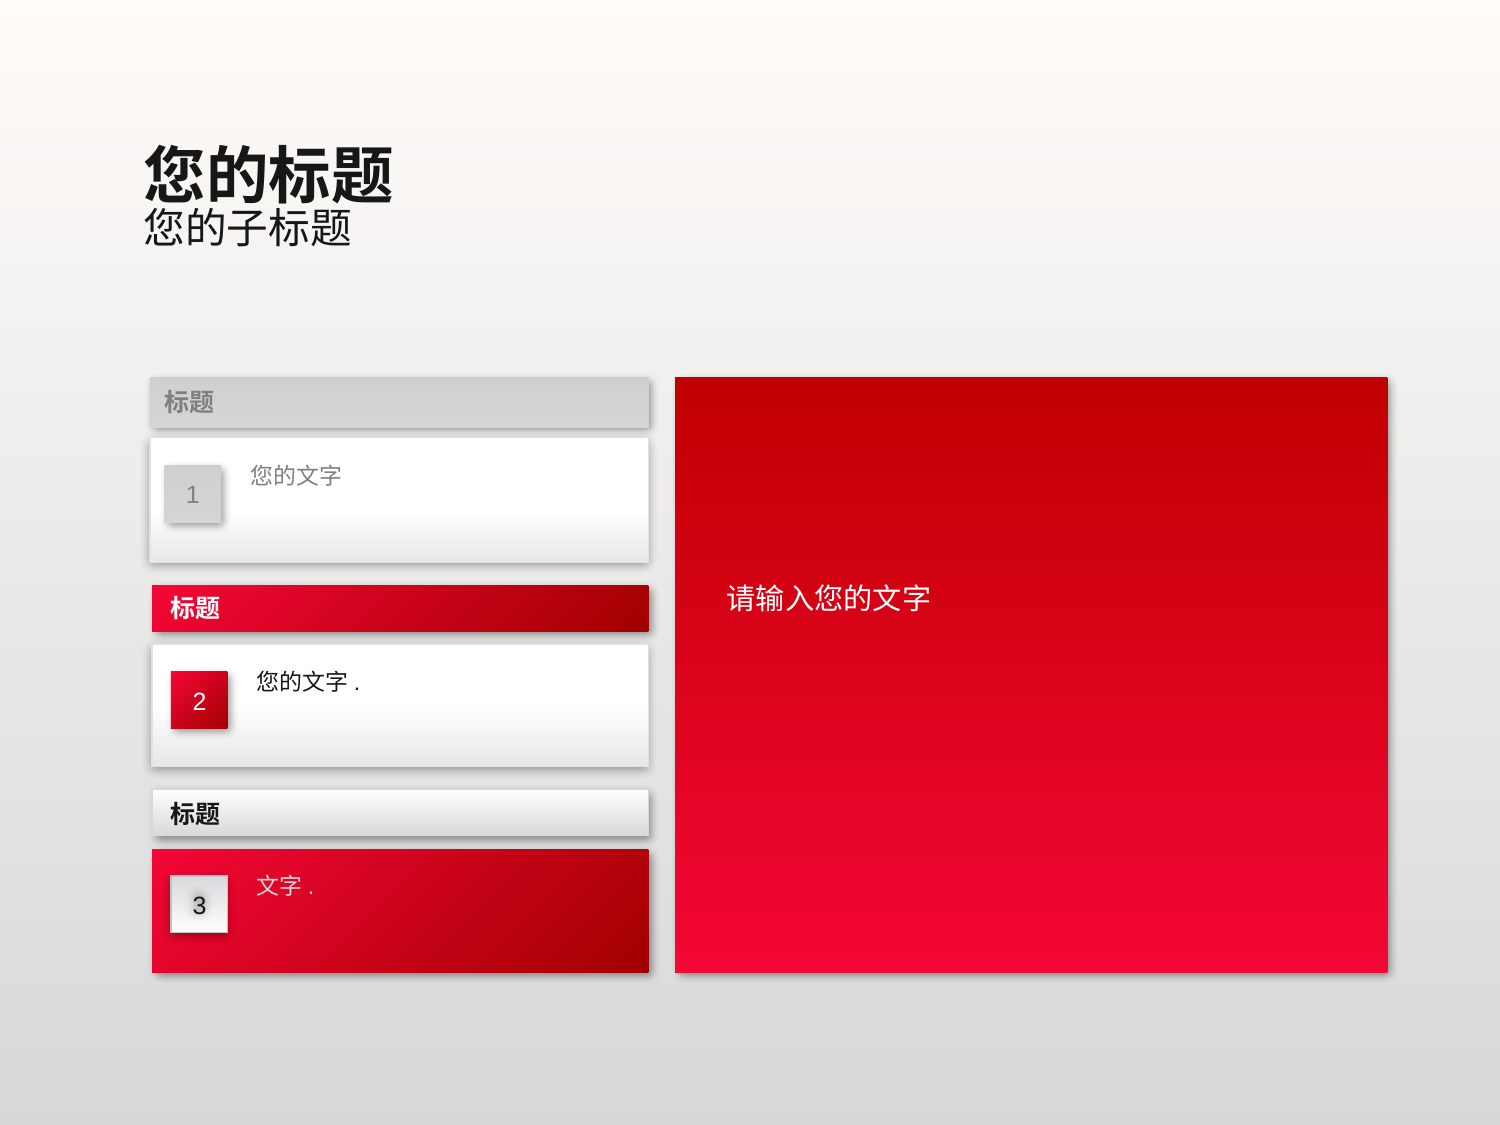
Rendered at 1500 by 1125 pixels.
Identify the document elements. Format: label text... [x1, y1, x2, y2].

text_box 1 [164, 465, 222, 523]
text_box 标题 [170, 796, 609, 834]
text_box [151, 849, 649, 973]
text_box 您的子标题 [143, 222, 940, 282]
text_box 您的标题 [143, 127, 582, 227]
text_box [151, 585, 649, 632]
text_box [170, 875, 228, 933]
text_box 2 [173, 677, 226, 724]
text_box [170, 671, 228, 729]
text_box 文字. [241, 864, 636, 934]
text_box [149, 377, 649, 428]
text_box 您的文字. [241, 660, 636, 730]
text_box 标题 [170, 589, 397, 629]
text_box 标题 [164, 379, 475, 425]
text_box 您的文字 [235, 453, 636, 497]
text_box [149, 437, 649, 563]
text_box [152, 789, 649, 836]
text_box [152, 643, 649, 767]
text_box 请输入您的文字 [711, 431, 1342, 765]
text_box [674, 376, 1388, 974]
